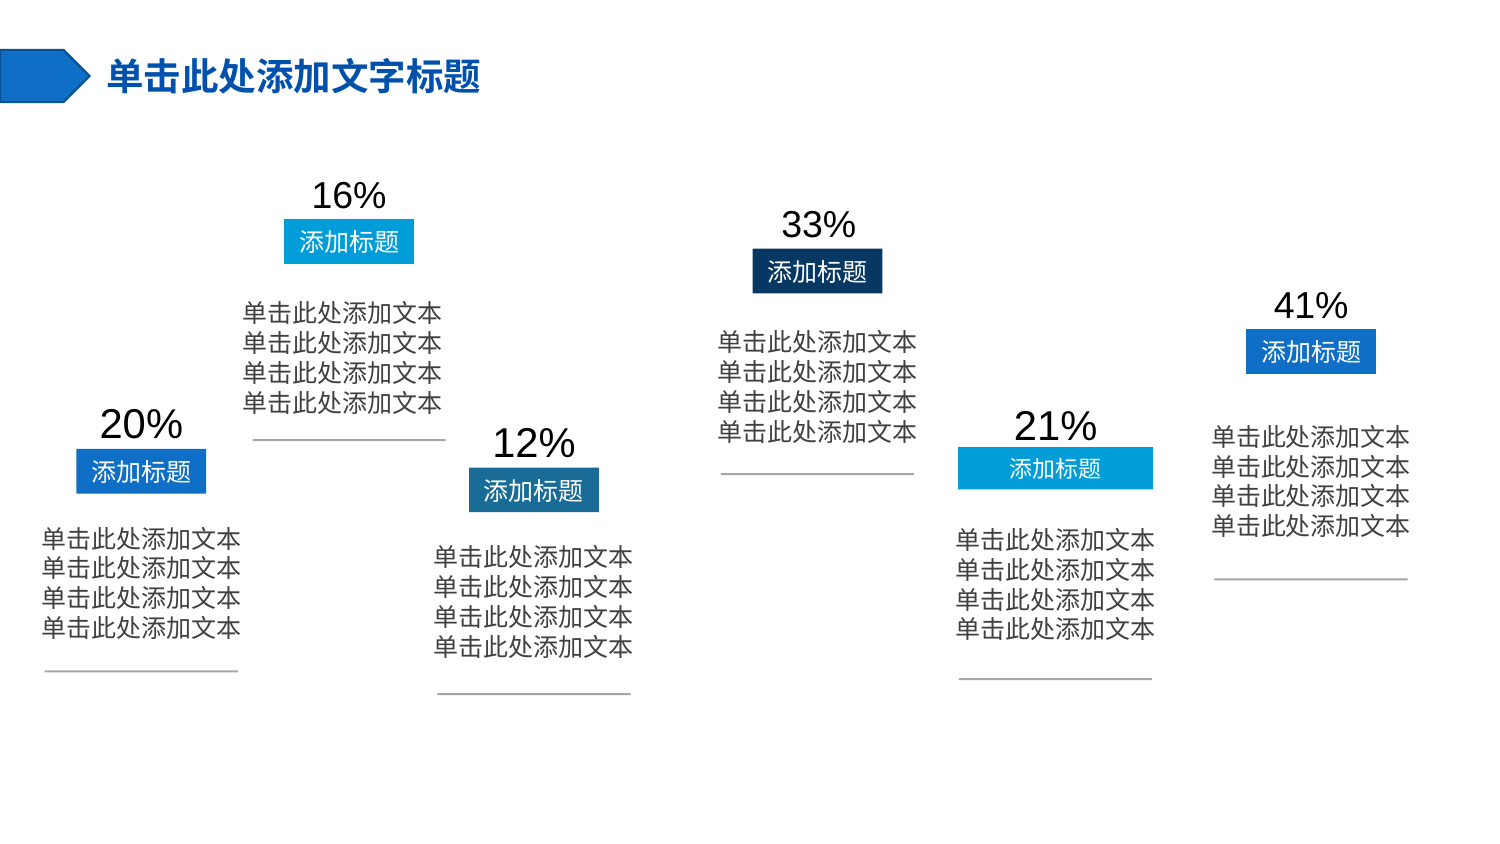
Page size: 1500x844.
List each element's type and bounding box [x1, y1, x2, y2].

text_box [1185, 273, 1437, 581]
text_box [217, 163, 469, 442]
text_box [15, 389, 267, 673]
text_box [692, 193, 943, 476]
text_box [930, 391, 1182, 680]
text_box [408, 408, 660, 696]
